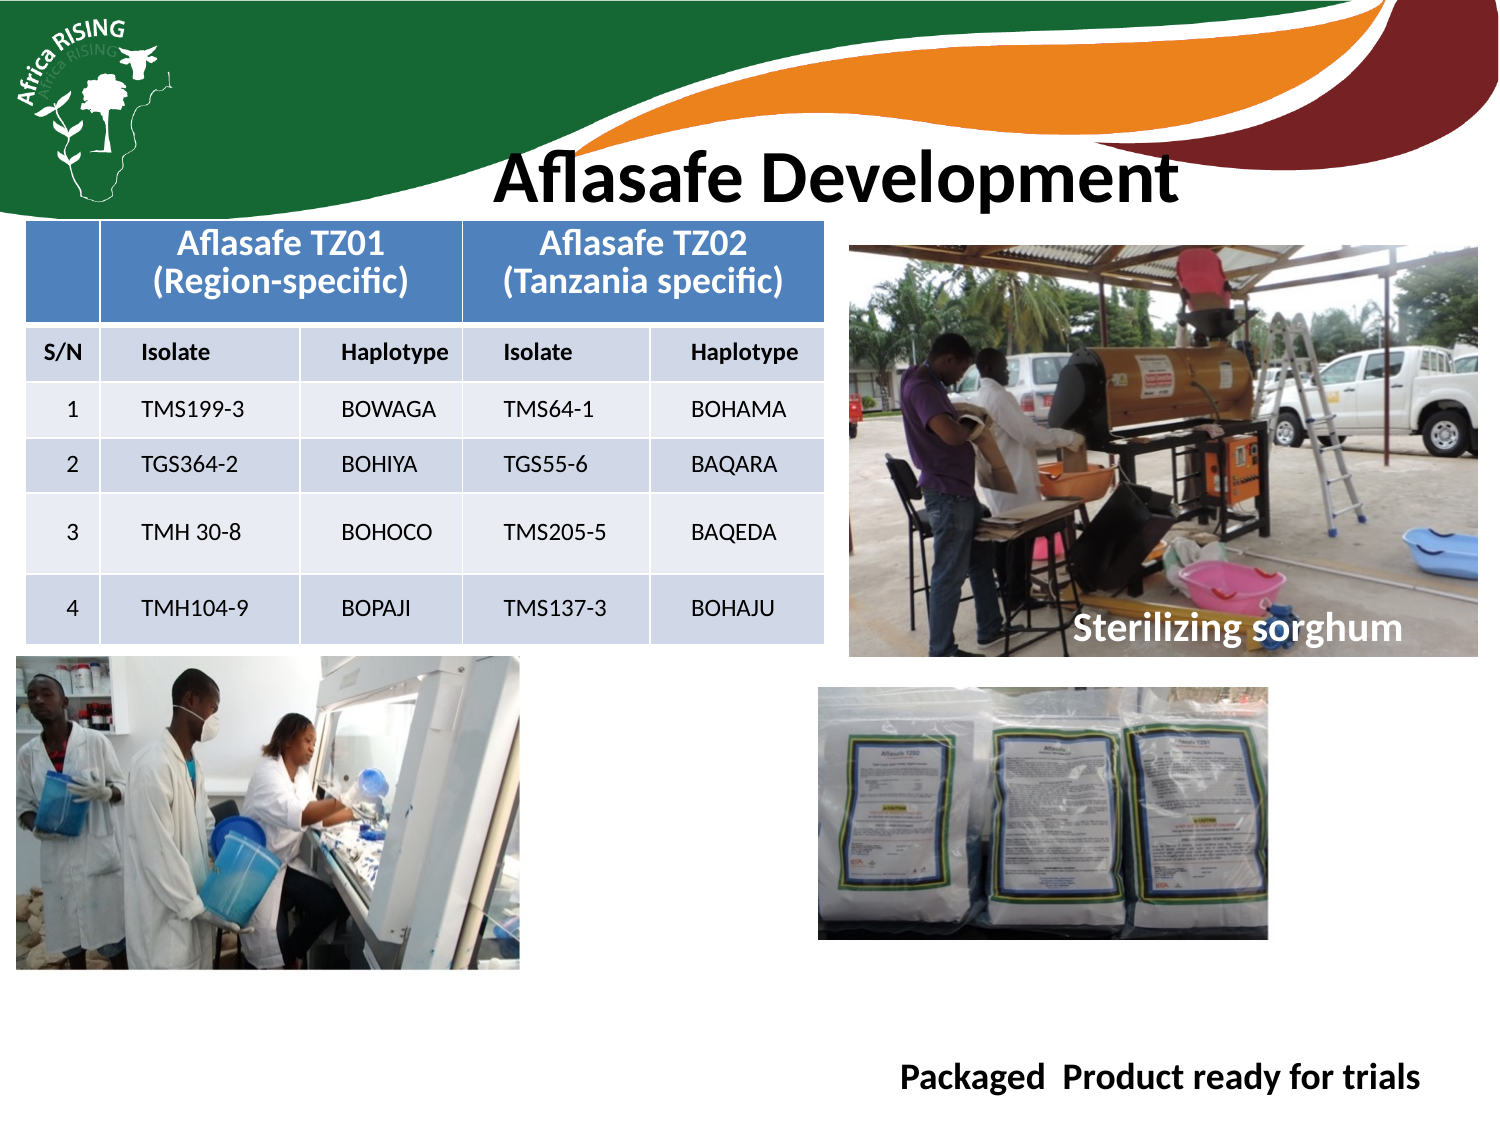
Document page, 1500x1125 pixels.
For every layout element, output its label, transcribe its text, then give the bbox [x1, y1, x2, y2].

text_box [15, 656, 776, 1107]
table_cell TGS364-2 [101, 439, 299, 492]
title Aflasafe Development [241, 113, 1434, 232]
table_cell 4 [26, 575, 99, 644]
picture [818, 686, 1478, 1059]
table_cell TMS205-5 [463, 494, 649, 573]
table_cell Haplotype [651, 328, 824, 381]
table_header Aflasafe TZ01 (Region-specific) [101, 221, 462, 322]
table_header [26, 221, 99, 322]
table_cell TMS199-3 [101, 383, 299, 437]
table_cell TMS137-3 [463, 575, 649, 644]
table_cell S/N [26, 328, 99, 381]
table_cell TMH 30-8 [101, 494, 299, 573]
table_cell 1 [26, 383, 99, 437]
table_cell BAQARA [651, 439, 824, 492]
table_cell 2 [26, 439, 99, 492]
table_cell Isolate [463, 328, 649, 381]
table_header Aflasafe TZ02 (Tanzania specific) [463, 221, 824, 322]
table_cell TMH104-9 [101, 575, 299, 644]
table_cell BOPAJI [301, 575, 462, 644]
table_cell BOHOCO [301, 494, 462, 573]
table_cell Haplotype [301, 328, 462, 381]
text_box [849, 244, 1478, 657]
table_cell BOWAGA [301, 383, 462, 437]
table_cell BOHIYA [301, 439, 462, 492]
text_box Packaged Product ready for trials [885, 1066, 1445, 1105]
table_cell BAQEDA [651, 494, 824, 573]
table_cell TMS64-1 [463, 383, 649, 437]
table_cell BOHAMA [651, 383, 824, 437]
table_cell 3 [26, 494, 99, 573]
table_cell TGS55-6 [463, 439, 649, 492]
table_cell Isolate [101, 328, 299, 381]
table_cell BOHAJU [651, 575, 824, 644]
picture [0, 0, 1499, 222]
